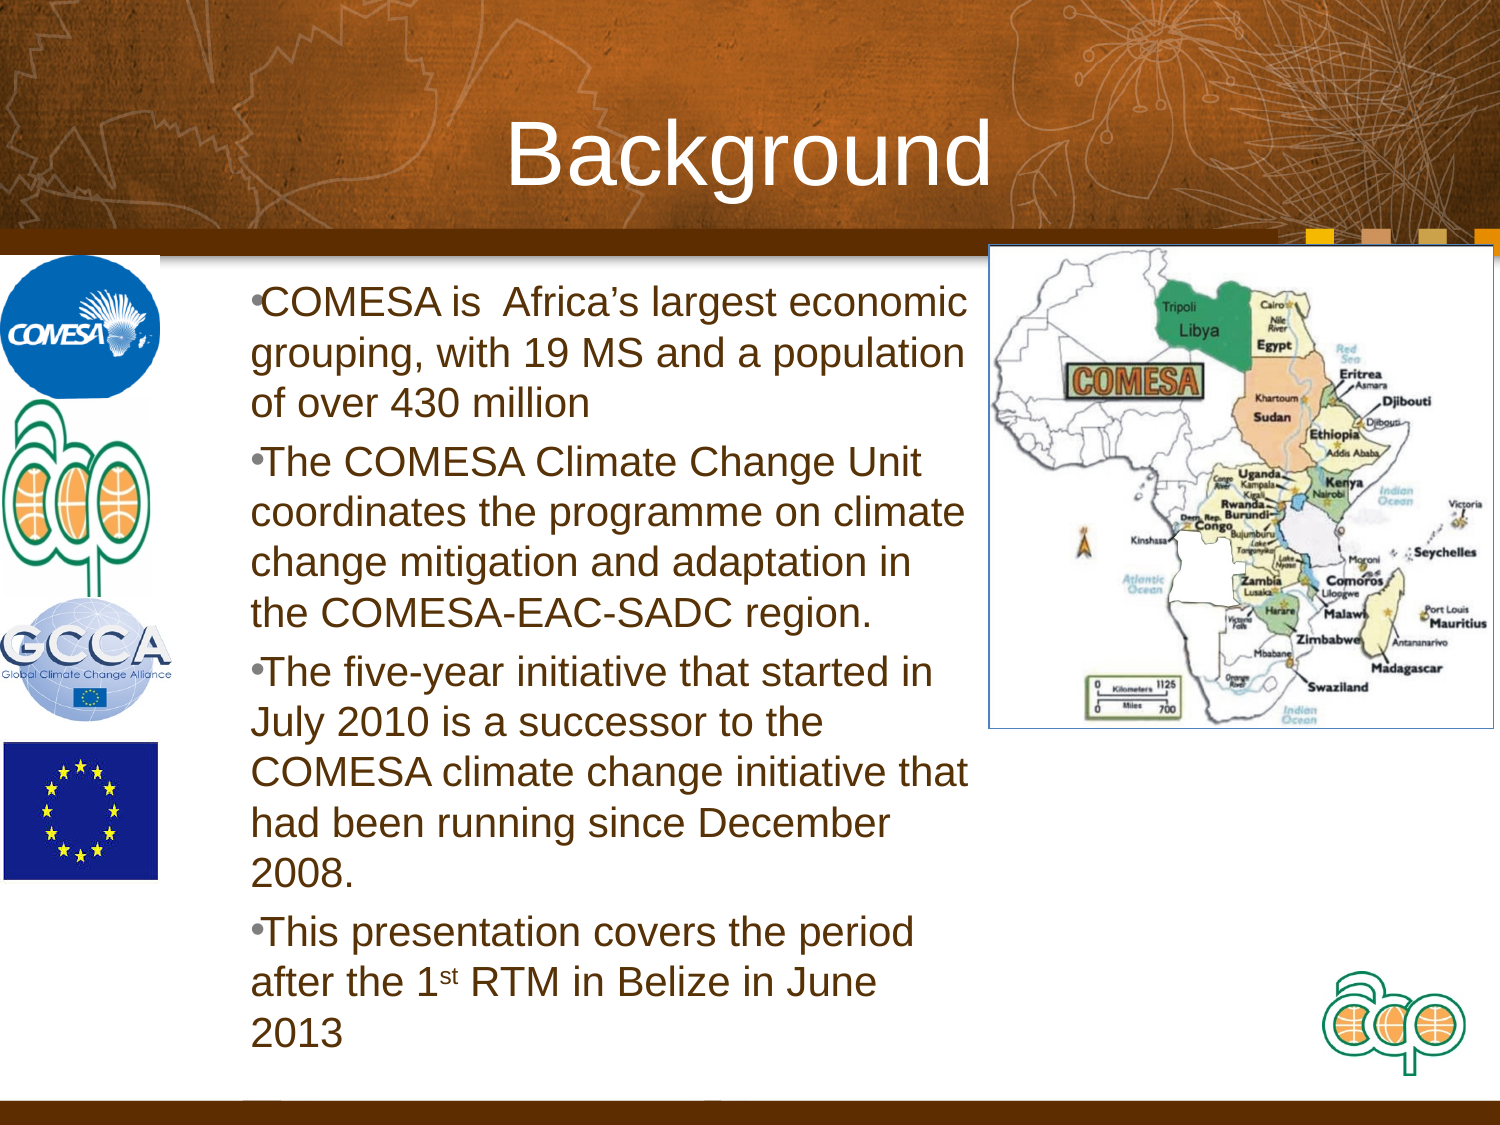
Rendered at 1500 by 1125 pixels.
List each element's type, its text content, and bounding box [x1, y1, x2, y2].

picture [0, 0, 1500, 1125]
title Background [73, 61, 1427, 235]
list COMESA is Africa’s largest economic grouping, with 19 MS and a population of over 430 million The COMESA Climate Change Unit coordinates the programme on climate change mitigation and adaptation in the COMESA-EAC-SADC region. The five-year initiative that started in July 2010 is a successor to the COMESA climate change initiative that had been running since December 2008. This presentation covers the period after the 1st RTM in Belize in June 2013 [235, 266, 991, 1107]
